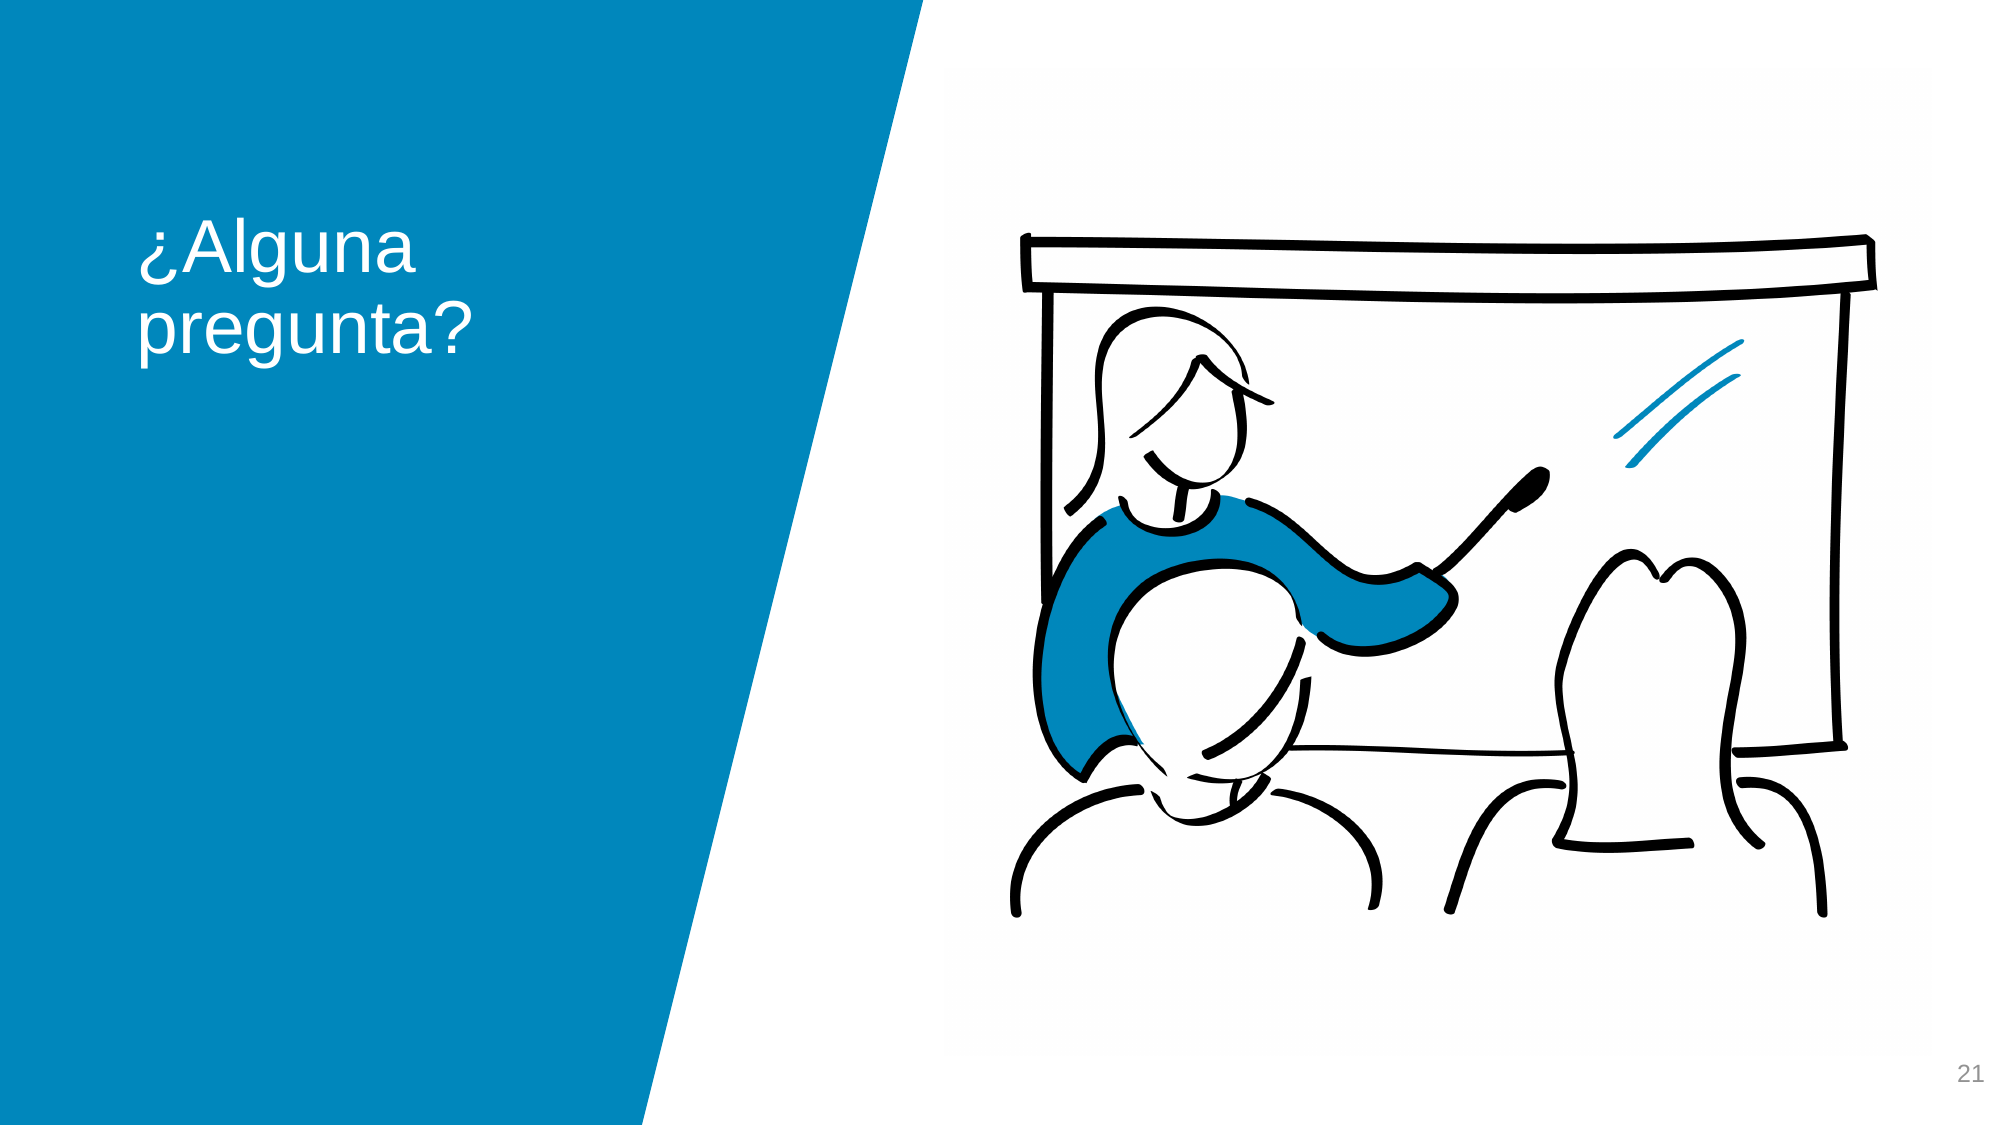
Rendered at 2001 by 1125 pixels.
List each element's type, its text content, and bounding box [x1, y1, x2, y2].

picture [944, 68, 1932, 1056]
title ¿Alguna pregunta? [136, 0, 775, 371]
slide_number 21 [1550, 1042, 2000, 1103]
